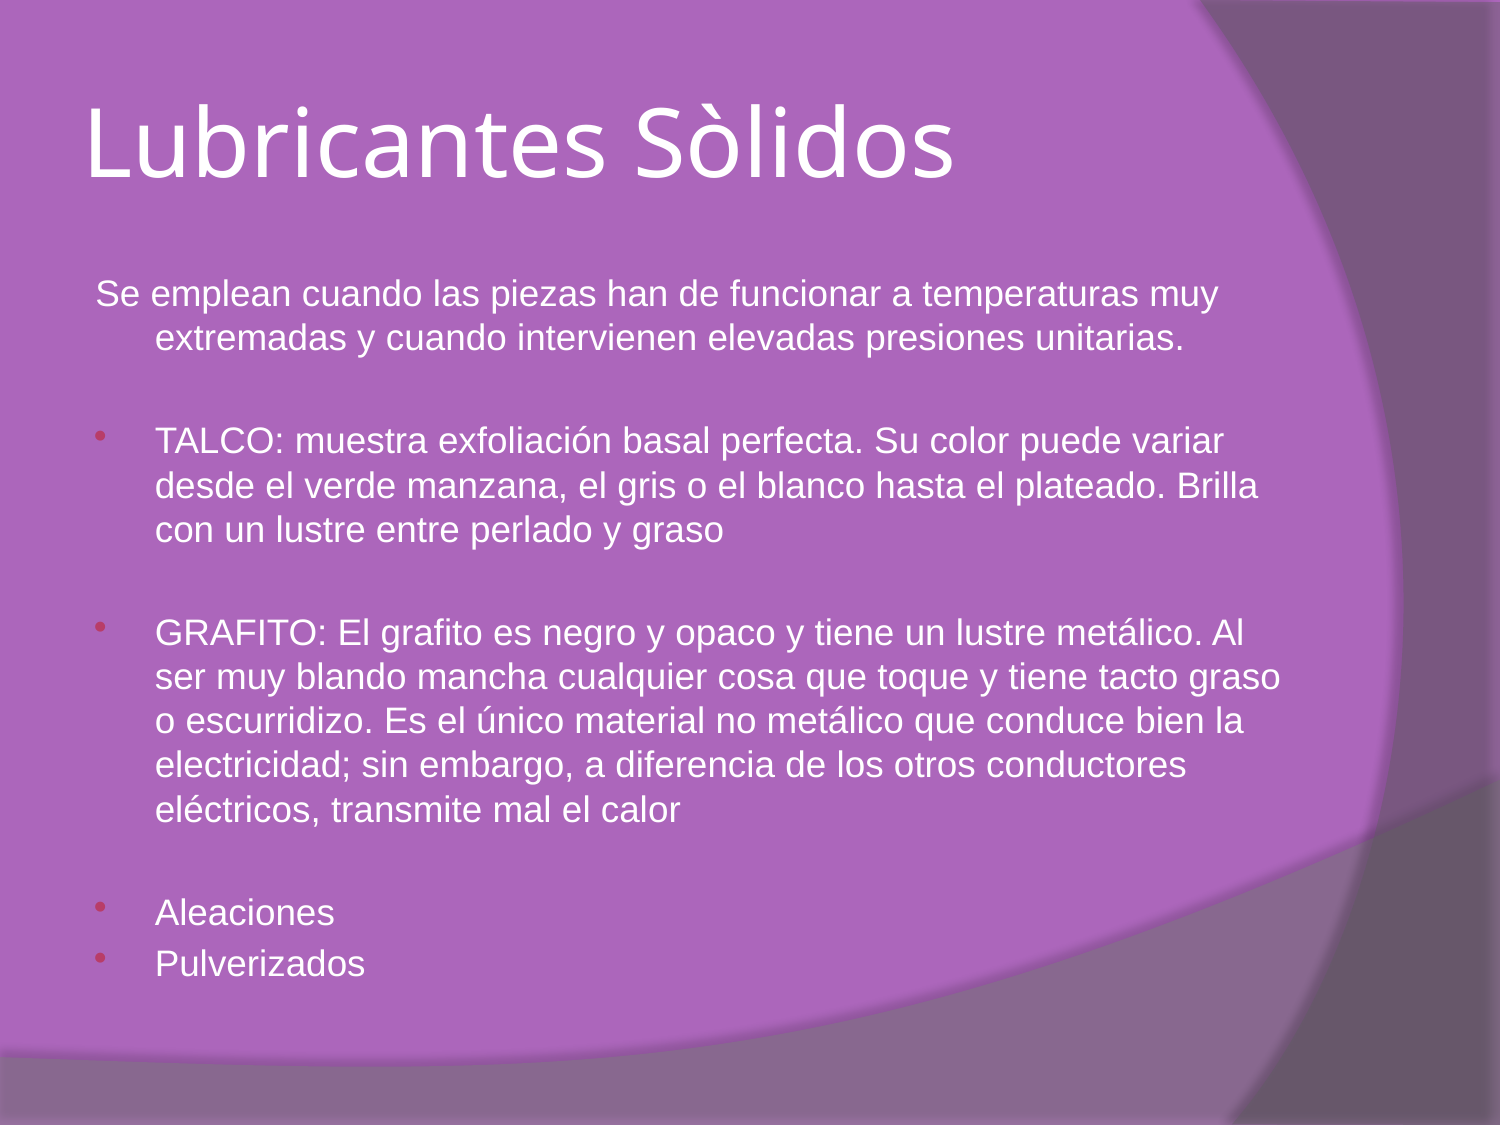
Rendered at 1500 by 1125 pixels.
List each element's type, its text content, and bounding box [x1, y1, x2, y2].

list Se emplean cuando las piezas han de funcionar a temperaturas muy extremadas y cuando intervienen elevadas presiones unitarias. TALCO: muestra exfoliación basal perfecta. Su color puede variar desde el verde manzana, el gris o el blanco hasta el plateado. Brilla con un lustre entre perlado y graso GRAFITO: El grafito es negro y opaco y tiene un lustre metálico. Al ser muy blando mancha cualquier cosa que toque y tiene tacto graso o escurridizo. Es el único material no metálico que conduce bien la electricidad; sin embargo, a diferencia de los otros conductores eléctricos, transmite mal el calor Aleaciones Pulverizados [75, 262, 1300, 1005]
title Lubricantes Sòlidos [75, 45, 1300, 233]
